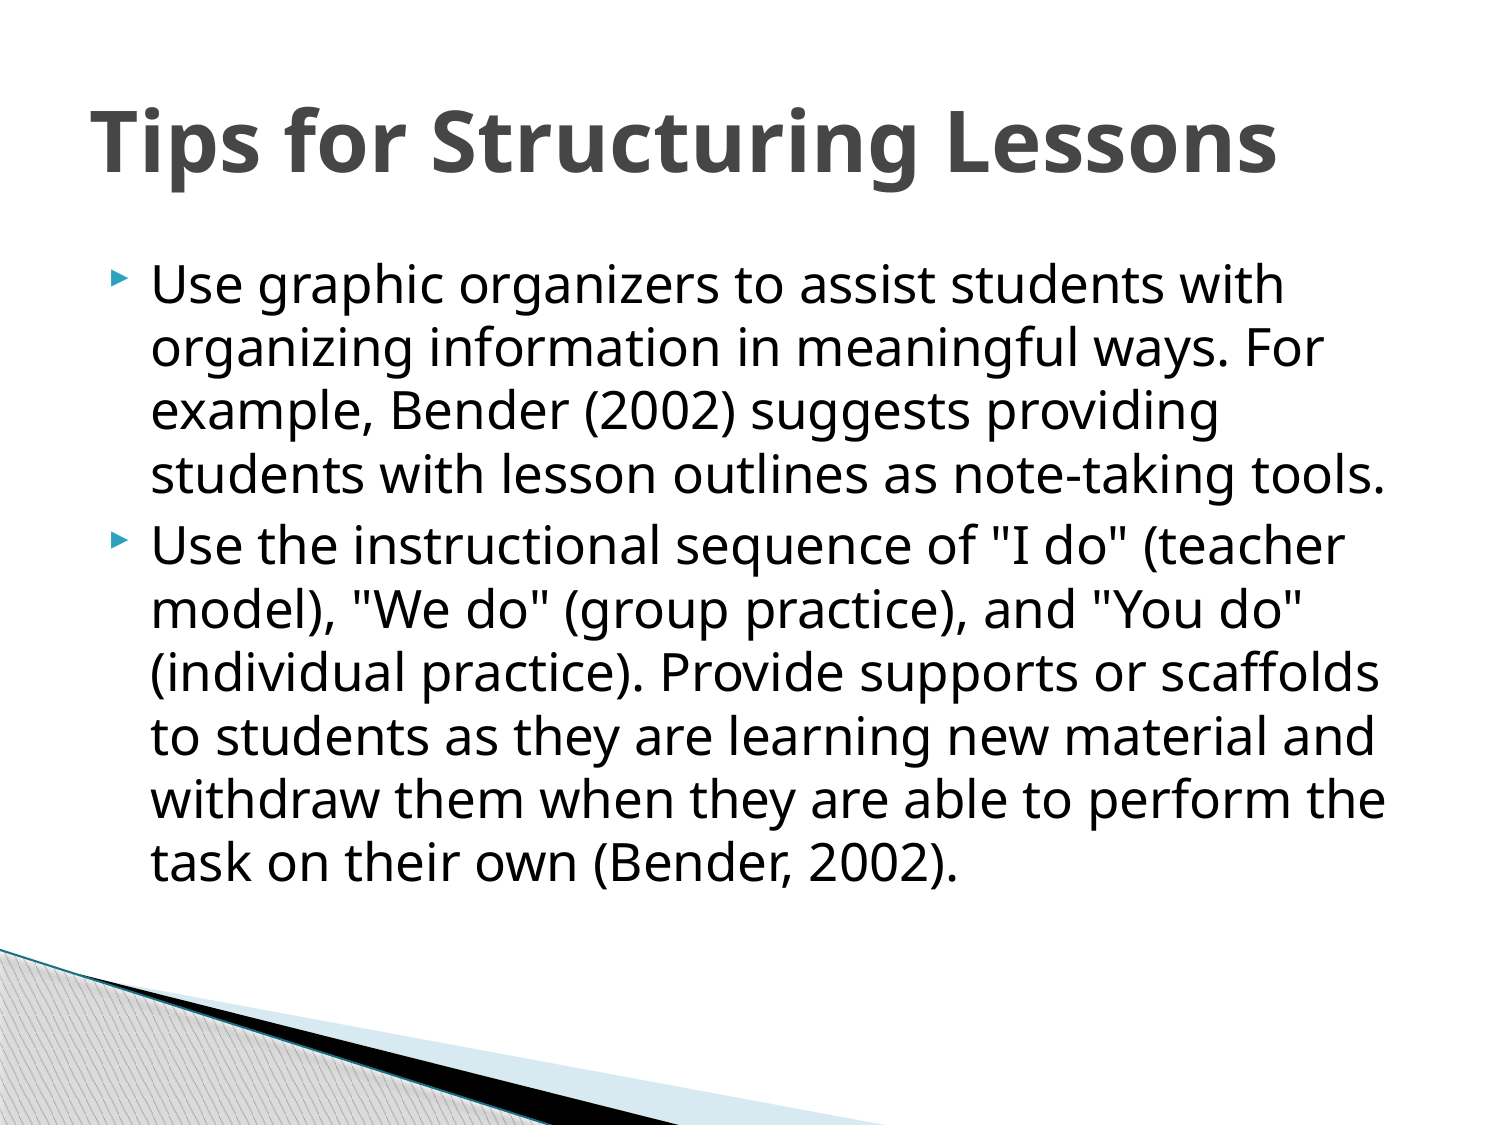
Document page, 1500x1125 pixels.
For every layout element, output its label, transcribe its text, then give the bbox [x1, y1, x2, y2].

title Tips for Structuring Lessons [75, 45, 1425, 233]
list Use graphic organizers to assist students with organizing information in meaningful ways. For example, Bender (2002) suggests providing students with lesson outlines as note-taking tools. Use the instructional sequence of "I do" (teacher model), "We do" (group practice), and "You do" (individual practice). Provide supports or scaffolds to students as they are learning new material and withdraw them when they are able to perform the task on their own (Bender, 2002). [75, 243, 1425, 986]
